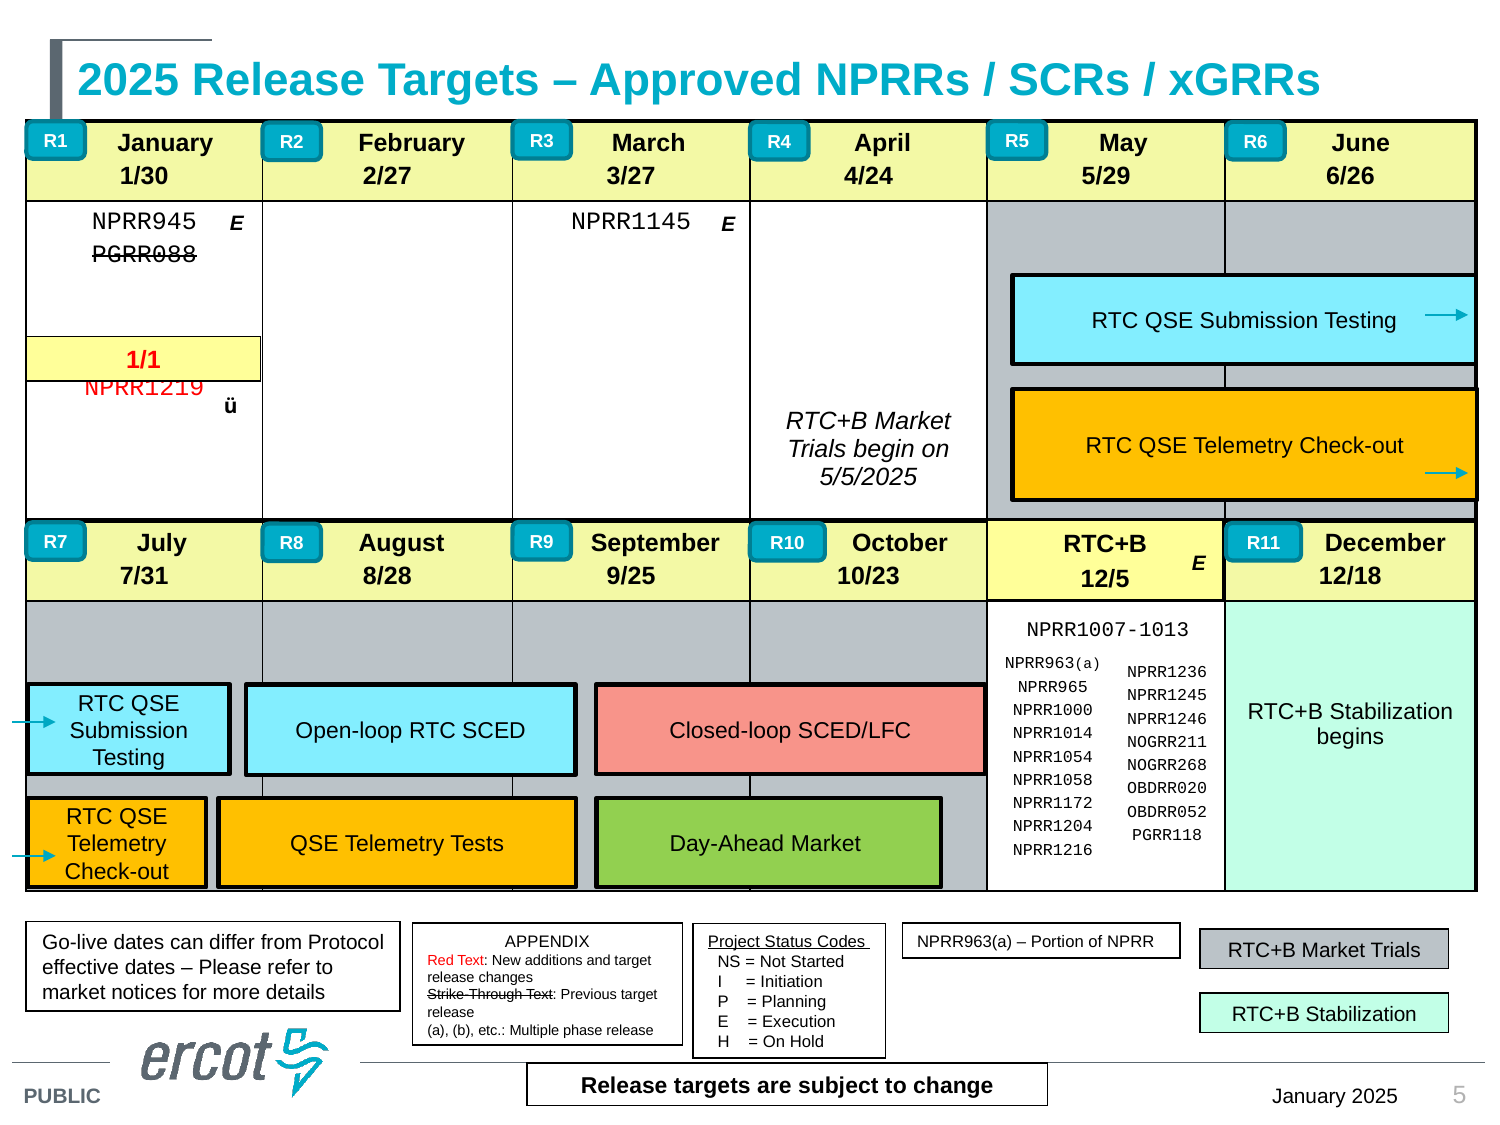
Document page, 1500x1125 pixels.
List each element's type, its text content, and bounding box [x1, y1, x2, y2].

table_cell [27, 602, 262, 890]
table_cell [263, 602, 512, 682]
text_box R10 [747, 520, 827, 563]
table_header June 6/26 [1226, 123, 1474, 200]
text_box QSE Telemetry Tests [216, 796, 578, 889]
table_header April 4/24 [751, 123, 986, 200]
text_box R2 [260, 120, 324, 163]
text_box R3 [510, 118, 574, 161]
table_header March 3/27 [513, 123, 749, 200]
text_box Project Status Codes NS = Not Started I = Initiation P = Planning E = Execution H = On Hold [693, 923, 886, 1058]
text_box R6 [1224, 119, 1287, 162]
table_header October 10/23 [751, 523, 986, 600]
text_box R4 [747, 119, 811, 162]
text_box E ü [206, 202, 267, 425]
text_box R11 [1223, 520, 1304, 563]
table_cell [751, 602, 986, 682]
table_header December 12/18 [1226, 523, 1474, 600]
table_cell [263, 202, 512, 518]
text_box RTC+B Stabilization [1200, 992, 1449, 1033]
text_box Release targets are subject to change [527, 1063, 1048, 1106]
text_box Day-Ahead Market [594, 796, 943, 889]
title 2025 Release Targets – Approved NPRRs / SCRs / xGRRs [62, 42, 1363, 114]
text_box NPRR1236 NPRR1245 NPRR1246 NOGRR211 NOGRR268 OBDRR020 OBDRR052 PGRR118 [1111, 653, 1223, 852]
picture [137, 1024, 332, 1100]
text_box RTC QSE Telemetry Check-out [1010, 387, 1479, 502]
text_box RTC QSE Telemetry Check-out [25, 796, 208, 889]
text_box APPENDIX Red Text: New additions and target release changes Strike-Through Text: Previous target release (a), (b), etc.: Multiple phase release [412, 923, 683, 1046]
table_cell NPRR1145 [513, 202, 749, 518]
text_box NPRR963(a) NPRR965 NPRR1000 NPRR1014 NPRR1054 NPRR1058 NPRR1172 NPRR1204 NPRR1216 [989, 644, 1116, 866]
text_box NPRR1007-1013 [996, 608, 1220, 649]
text_box R9 [510, 519, 574, 562]
table_cell RTC+B Market Trials begin on 5/5/2025 [751, 202, 986, 518]
table_header July 7/31 [27, 523, 262, 600]
table_cell [263, 777, 512, 796]
table_cell NPRR945 PGRR088 NPRR1219 [27, 202, 206, 336]
text_box RTC+B 12/5 [987, 520, 1223, 601]
text_box E [1164, 541, 1233, 582]
table_cell [513, 602, 749, 890]
text_box RTC QSE Submission Testing [1010, 273, 1478, 366]
table_cell [988, 602, 1224, 890]
table_header January 1/30 [27, 123, 262, 200]
table_header September 9/25 [513, 523, 749, 600]
table_header February 2/27 [263, 123, 512, 200]
text_box RTC+B Market Trials [1200, 928, 1449, 969]
text_box E [697, 203, 759, 419]
table_cell [988, 202, 1224, 518]
text_box R8 [260, 521, 324, 564]
text_box R1 [24, 119, 88, 161]
table_cell [1226, 366, 1474, 387]
text_box 1/1 [26, 336, 261, 381]
text_box Open-loop RTC SCED [244, 682, 578, 777]
table_cell [1226, 502, 1474, 518]
text_box R7 [24, 520, 87, 562]
table_cell RTC+B Stabilization begins [1226, 602, 1474, 890]
text_box NPRR963(a) – Portion of NPRR [902, 923, 1180, 958]
table_cell NPRR945 PGRR088 NPRR1219 [27, 381, 262, 518]
text_box Closed-loop SCED/LFC [594, 682, 987, 776]
table_header May 5/29 [988, 123, 1224, 200]
text_box RTC QSE Submission Testing [26, 682, 232, 776]
table_cell [1226, 202, 1474, 273]
table_header August 8/28 [263, 523, 512, 600]
text_box Go-live dates can differ from Protocol effective dates – Please refer to market notices for more details [26, 921, 400, 1012]
slide_number 5 [1437, 1076, 1475, 1112]
table_cell [751, 776, 986, 890]
text_box R5 [985, 119, 1049, 161]
